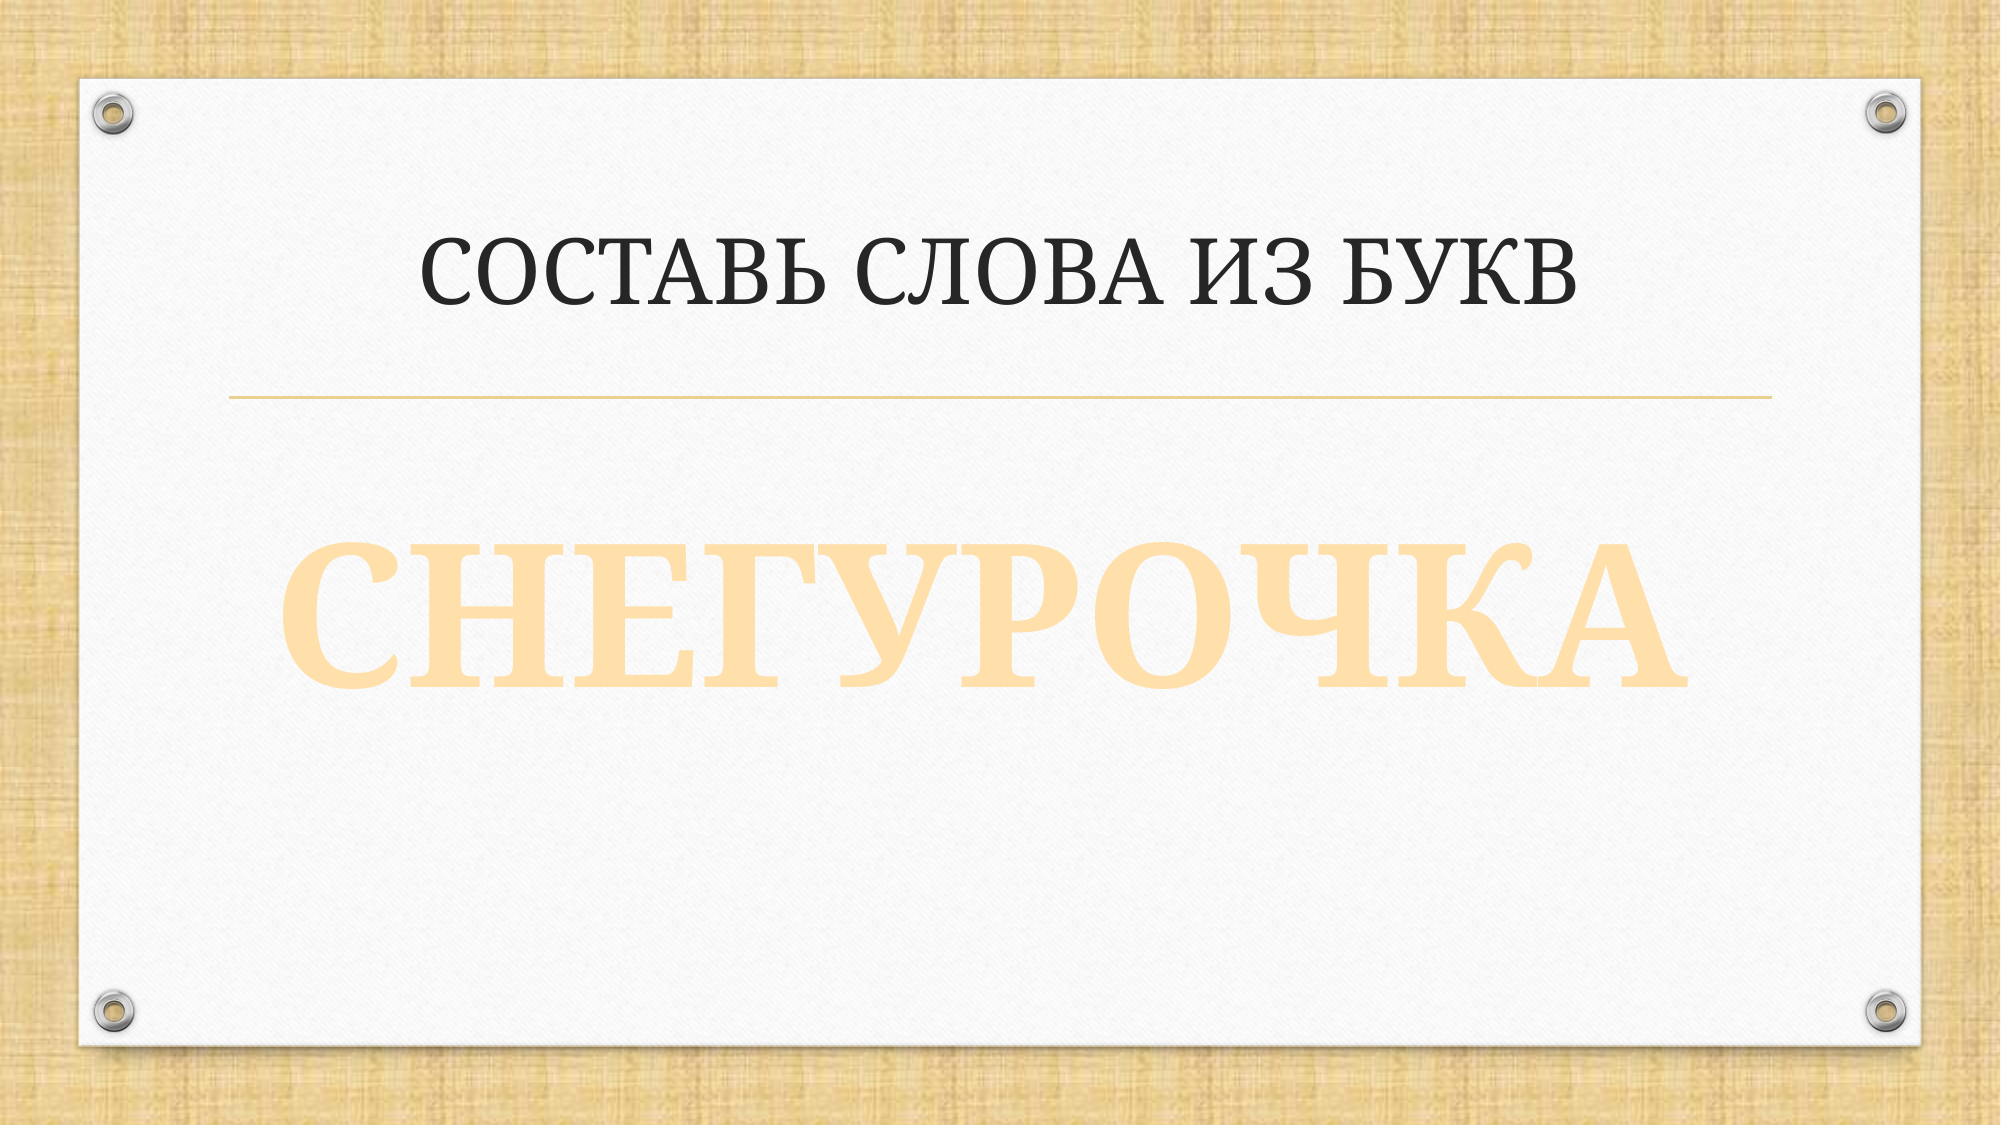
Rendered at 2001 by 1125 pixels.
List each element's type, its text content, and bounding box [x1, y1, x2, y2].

title СОСТАВЬ СЛОВА ИЗ БУКВ [212, 161, 1788, 375]
picture [0, 0, 2001, 1125]
text_box СНЕГУРОЧКА [232, 479, 1729, 735]
